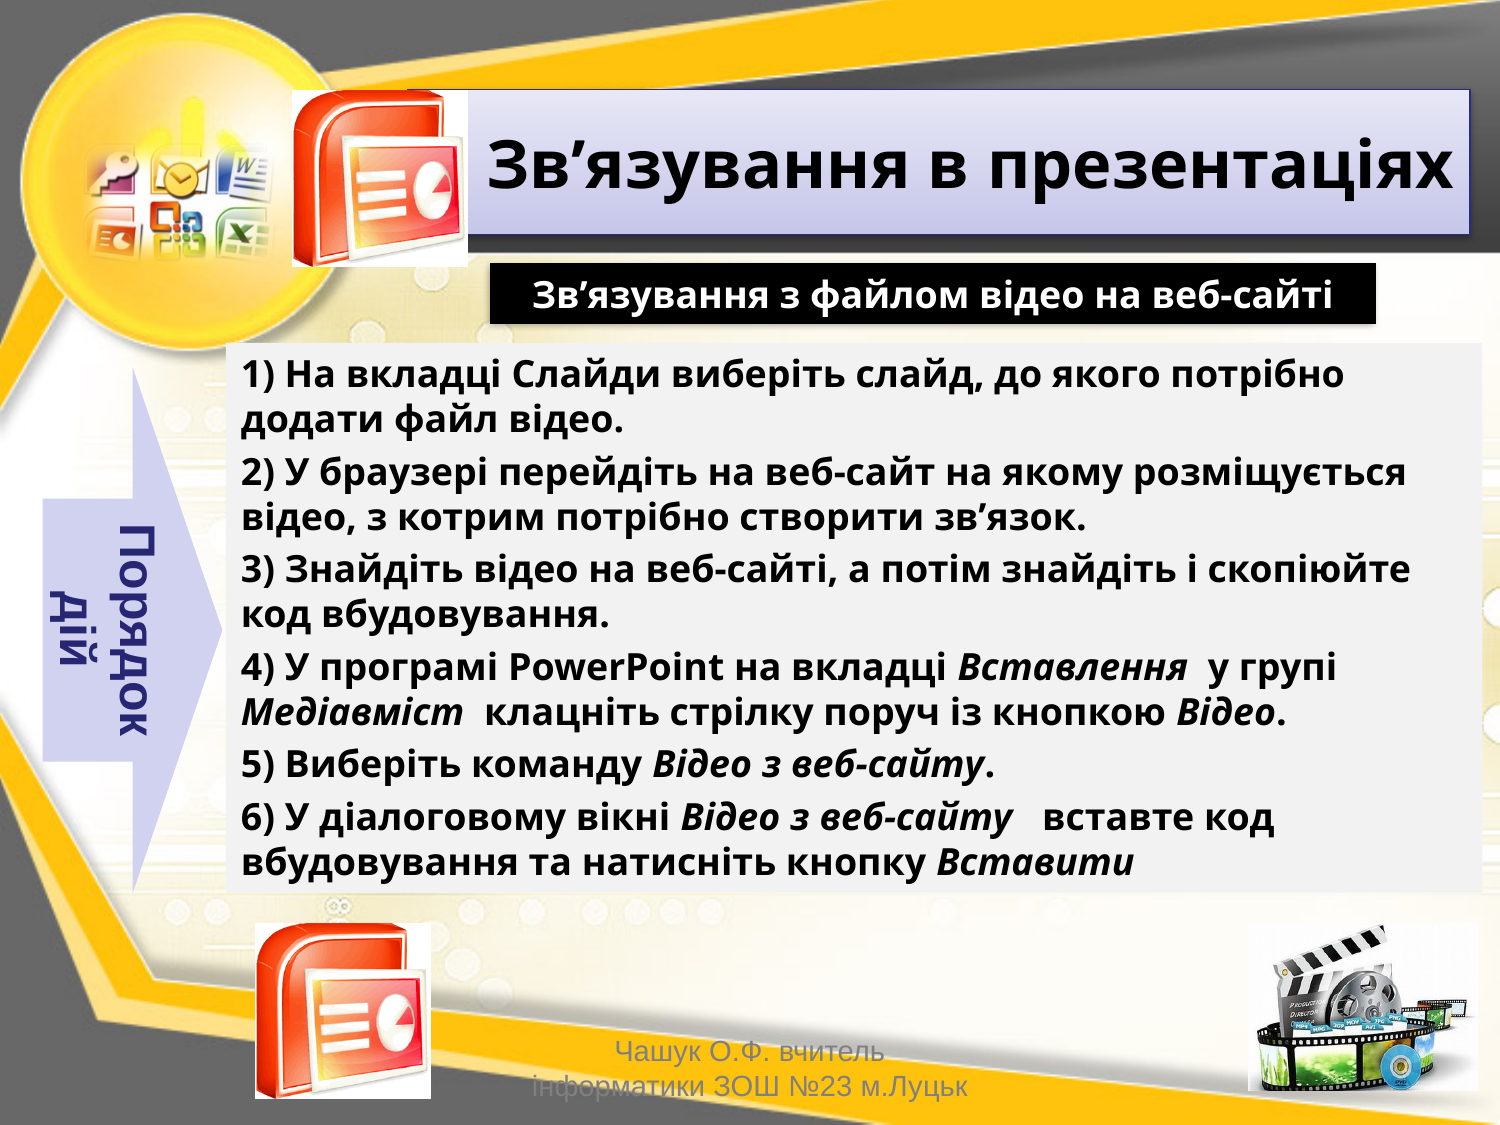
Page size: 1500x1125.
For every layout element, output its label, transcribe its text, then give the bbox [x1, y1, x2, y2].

picture [0, 0, 1500, 1125]
text_box Зв’язування з файлом відео на веб-сайті [490, 263, 1376, 324]
footer Чашук О.Ф. вчитель інформатики ЗОШ №23 м.Луцьк [512, 1024, 988, 1103]
list 1) На вкладці Слайди виберіть слайд, до якого потрібно додати файл відео. 2) У браузері перейдіть на веб-сайт на якому розміщується відео, з котрим потрібно створити зв’язок. 3) Знайдіть відео на веб-сайті, а потім знайдіть і скопіюйте код вбудовування. 4) У програмі PowerPoint на вкладці Вставлення у групі Медіавміст клацніть стрілку поруч із кнопкою Відео. 5) Виберіть команду Відео з веб-сайту. 6) У діалоговому вікні Відео з веб-сайту вставте код вбудовування та натисніть кнопку Вставити [225, 342, 1483, 893]
title Зв’язування в презентаціях [466, 89, 1471, 235]
text_box Порядок дій [42, 367, 223, 894]
